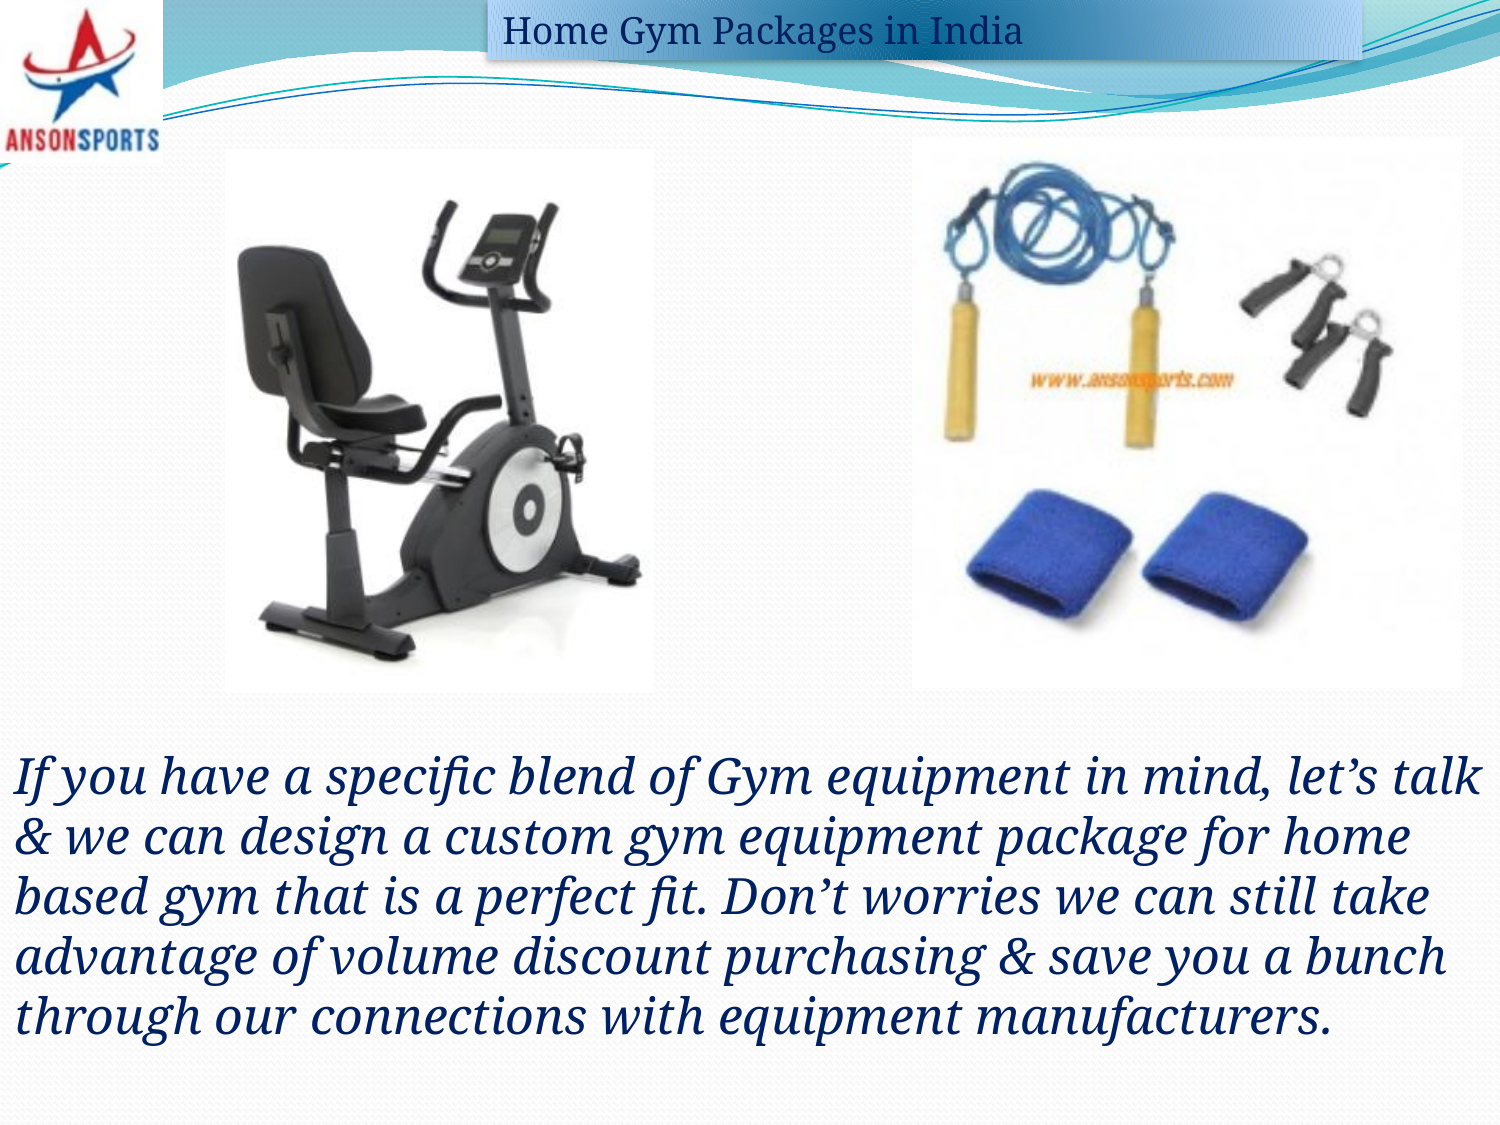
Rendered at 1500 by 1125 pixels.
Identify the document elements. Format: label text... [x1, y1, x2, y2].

text_box If you have a specific blend of Gym equipment in mind, let’s talk & we can design a custom gym equipment package for home based gym that is a perfect fit. Don’t worries we can still take advantage of volume discount purchasing & save you a bunch through our connections with equipment manufacturers. [0, 737, 1500, 1053]
picture [0, 0, 163, 163]
text_box Home Gym Packages in India [487, 0, 1363, 60]
picture [224, 149, 654, 693]
picture [912, 137, 1463, 688]
